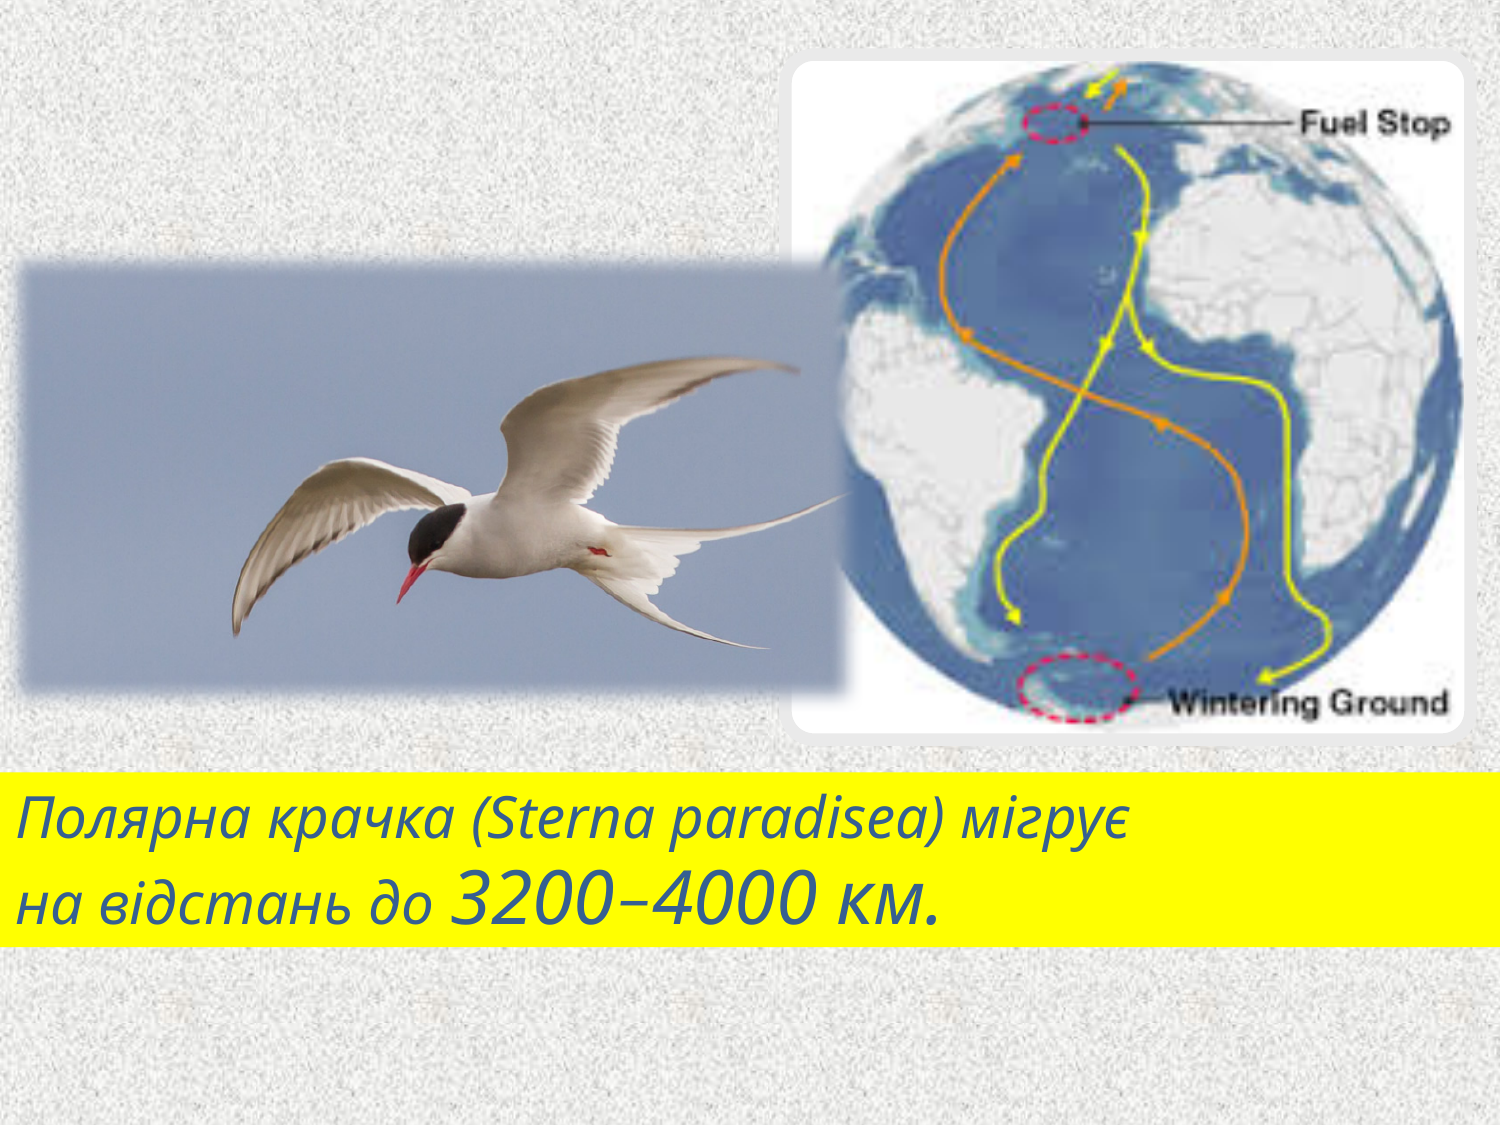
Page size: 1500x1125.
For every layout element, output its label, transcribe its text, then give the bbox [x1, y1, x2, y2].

picture [0, 0, 1500, 772]
text_box Полярна крачка (Sterna paradisea) мігрує на відстань до 3200–4000 км. [0, 772, 1500, 948]
picture [0, 948, 1500, 1125]
